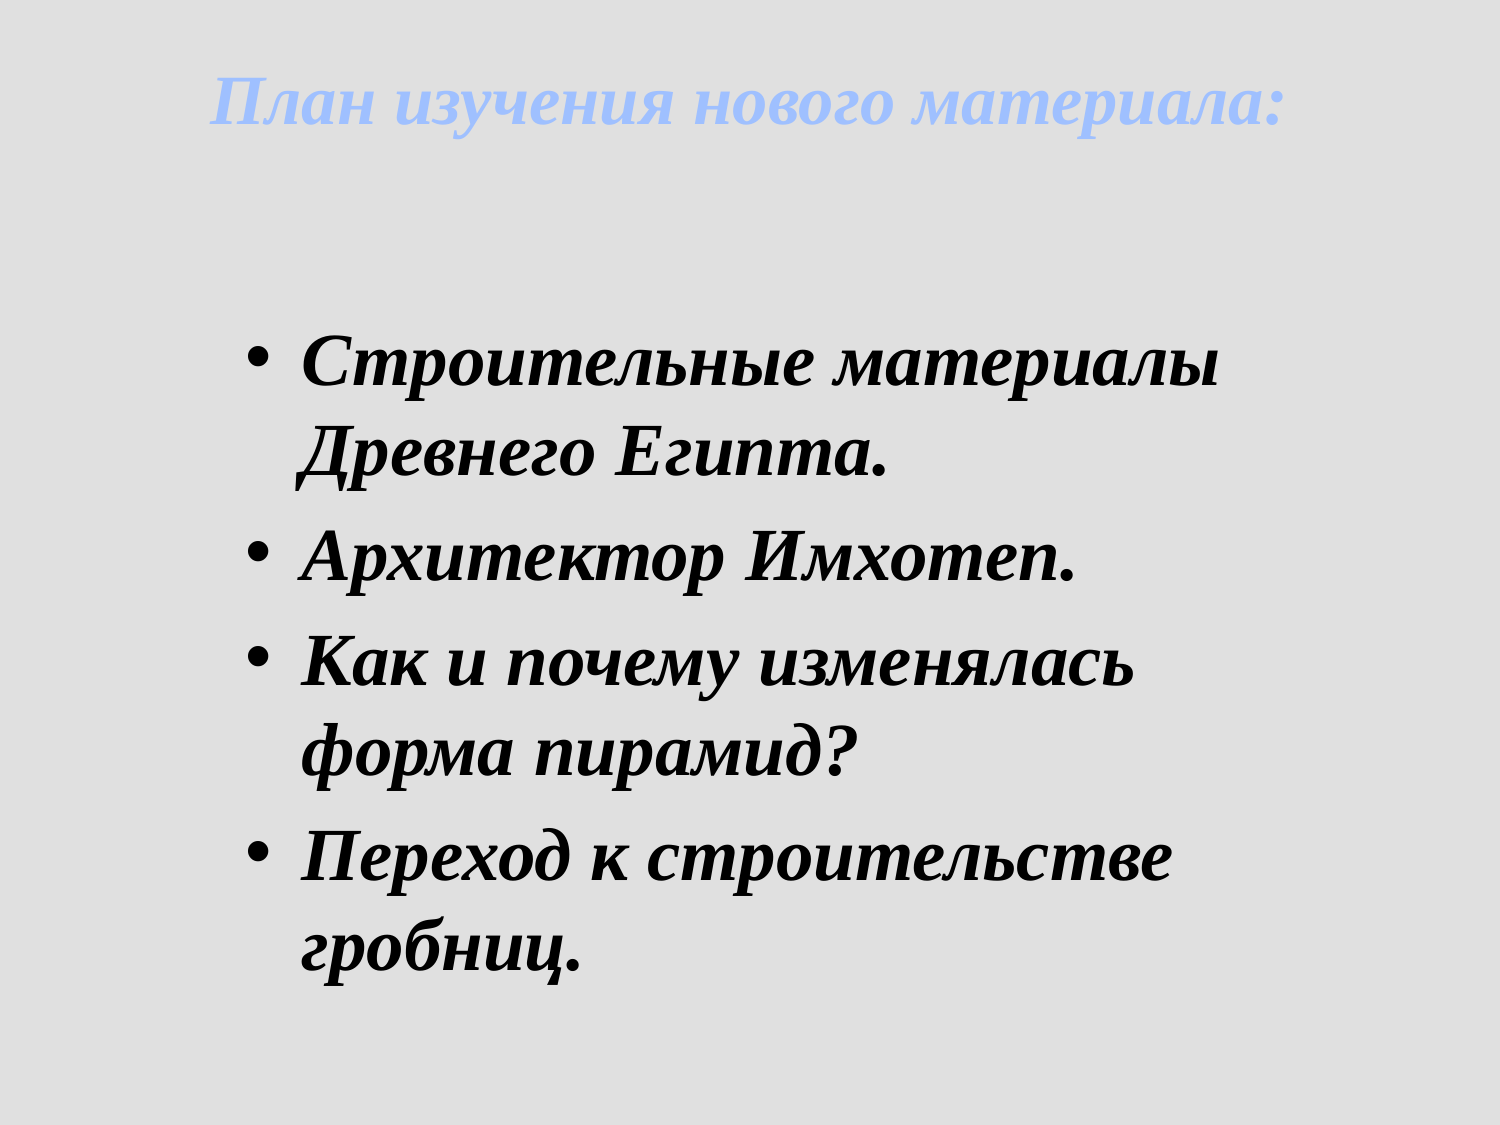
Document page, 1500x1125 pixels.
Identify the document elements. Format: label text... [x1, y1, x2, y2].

list Строительные материалы Древнего Египта. Архитектор Имхотеп. Как и почему изменялась форма пирамид? Переход к строительстве гробниц. [230, 302, 1353, 1000]
title План изучения нового материала: [75, 45, 1425, 233]
